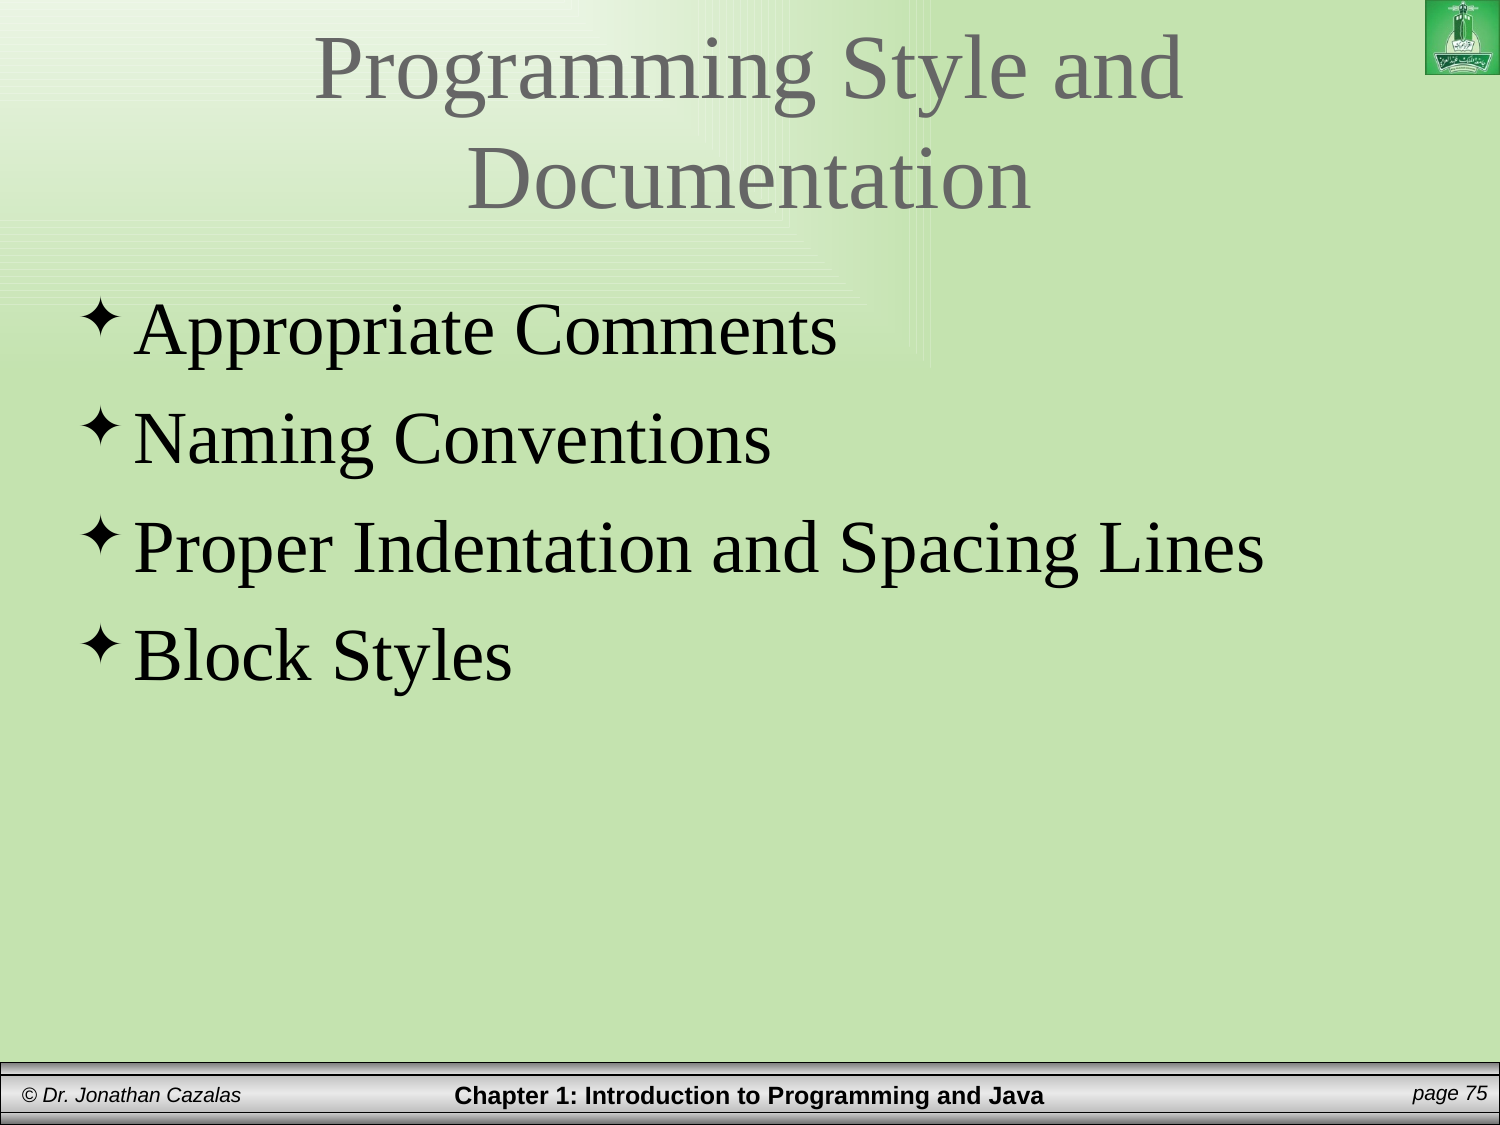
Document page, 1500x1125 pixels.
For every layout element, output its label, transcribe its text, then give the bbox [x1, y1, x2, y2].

picture [1425, 0, 1500, 75]
text_box Appropriate Comments Naming Conventions Proper Indentation and Spacing Lines Block Styles [62, 271, 1341, 851]
text_box Programming Style and Documentation [112, 0, 1388, 235]
